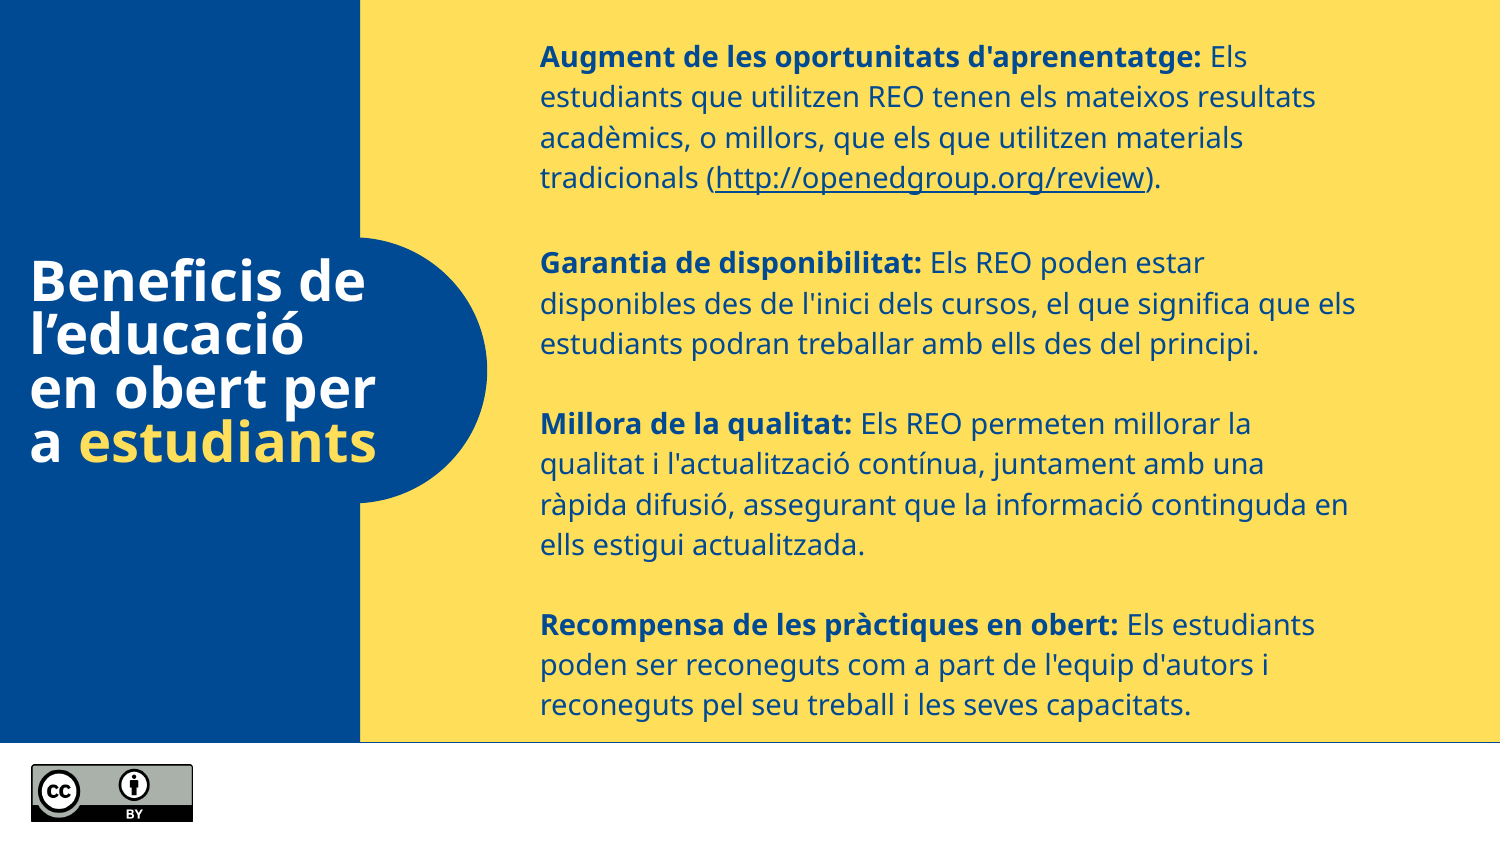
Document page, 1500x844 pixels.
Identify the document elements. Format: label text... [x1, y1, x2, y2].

text_box Augment de les oportunitats d'aprenentatge: Els estudiants que utilitzen REO tenen els mateixos resultats acadèmics, o millors, que els que utilitzen materials tradicionals (http://openedgroup.org/review). Garantia de disponibilitat: Els REO poden estar disponibles des de l'inici dels cursos, el que significa que els estudiants podran treballar amb ells des del principi. Millora de la qualitat: Els REO permeten millorar la qualitat i l'actualització contínua, juntament amb una ràpida difusió, assegurant que la informació continguda en ells estigui actualitzada. Recompensa de les pràctiques en obert: Els estudiants poden ser reconeguts com a part de l'equip d'autors i reconeguts pel seu treball i les seves capacitats. [524, 18, 1374, 737]
text_box [291, 244, 488, 504]
text_box Beneficis de l’educació en obert per a estudiants [14, 242, 397, 489]
text_box [0, 750, 1500, 844]
text_box [317, 237, 389, 242]
picture [31, 764, 193, 822]
text_box [0, 0, 361, 742]
